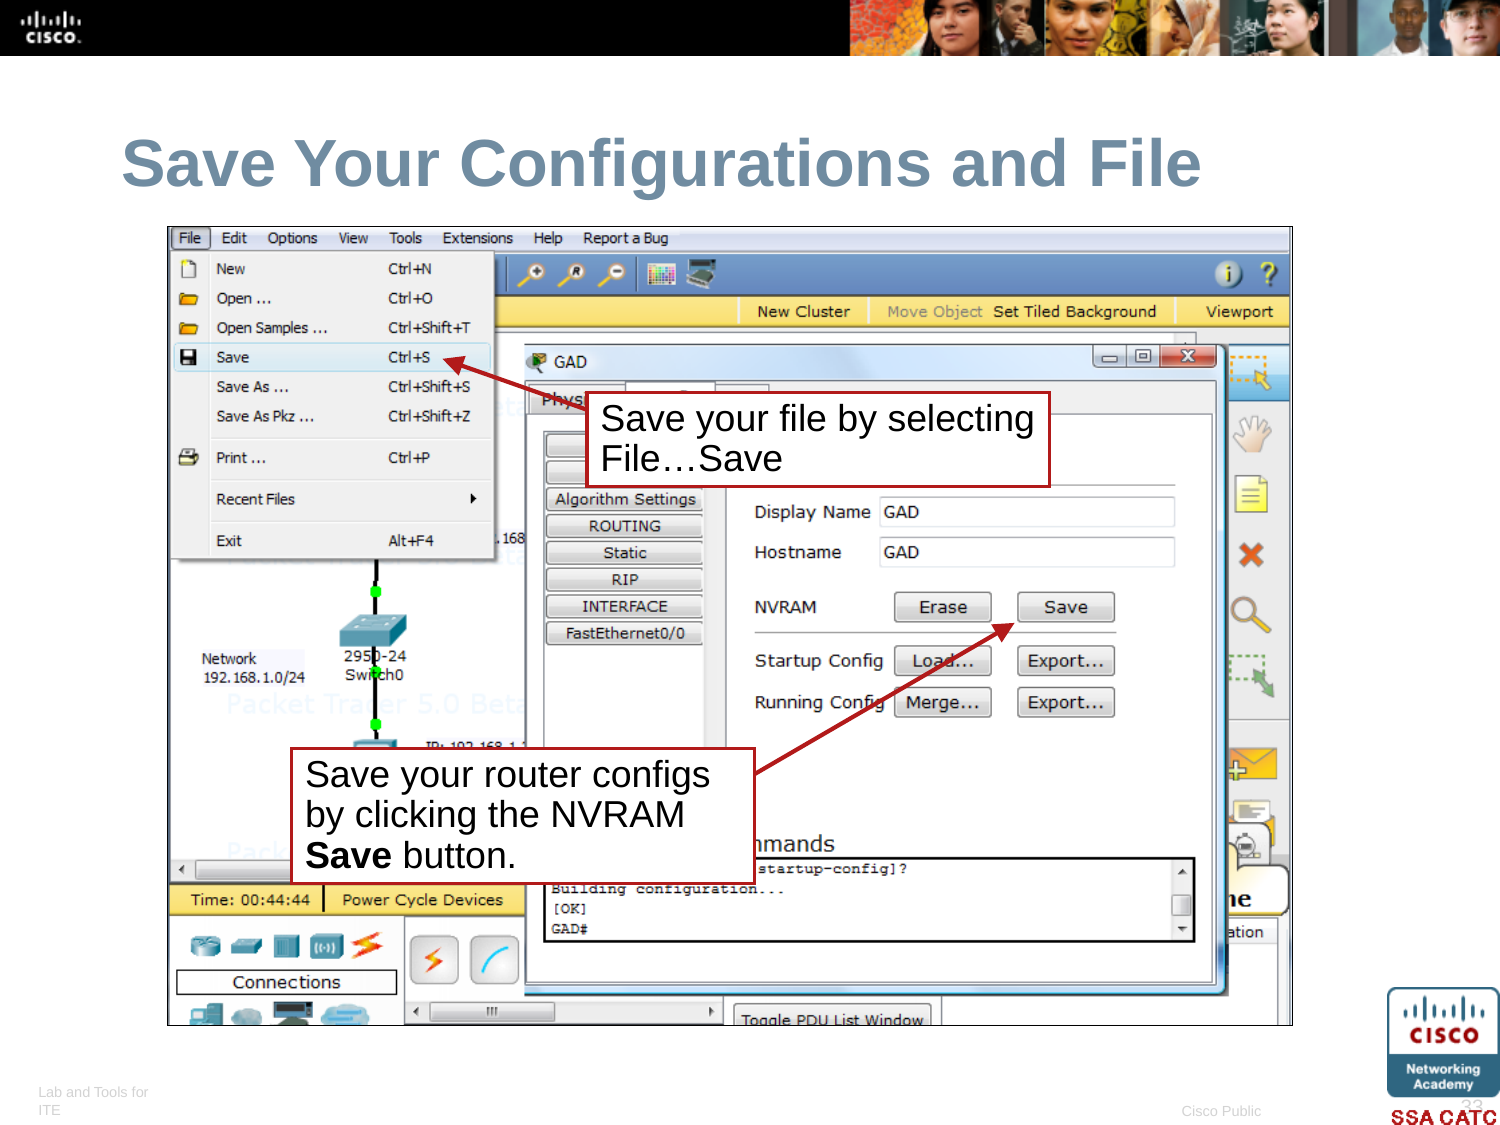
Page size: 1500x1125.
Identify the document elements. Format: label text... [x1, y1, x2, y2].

picture [1387, 987, 1500, 1125]
title Save Your Configurations and File [107, 116, 1444, 208]
picture [0, 0, 1500, 56]
picture [167, 226, 1292, 1026]
